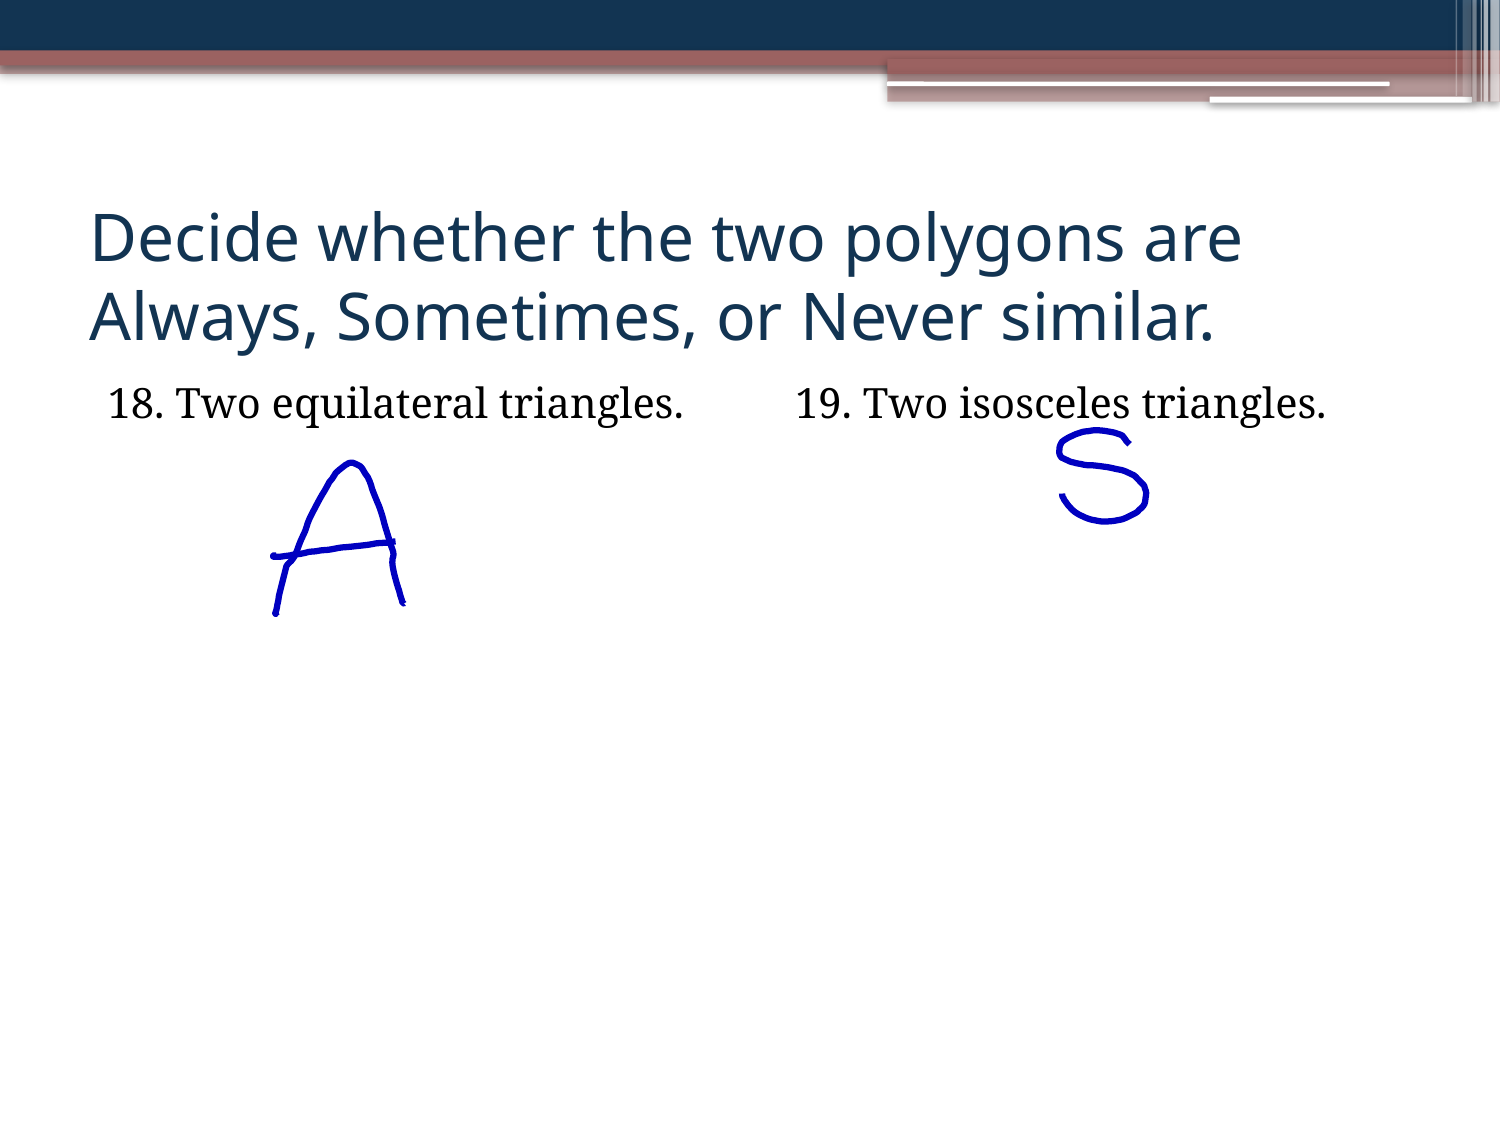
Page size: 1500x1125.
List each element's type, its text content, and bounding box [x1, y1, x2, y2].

title Decide whether the two polygons are Always, Sometimes, or Never similar. [75, 187, 1425, 363]
text_box [1058, 429, 1147, 523]
list 19. Two isosceles triangles. [762, 368, 1425, 1112]
text_box [272, 540, 396, 558]
text_box [274, 544, 405, 615]
list 18. Two equilateral triangles. [75, 368, 738, 1112]
text_box [295, 461, 391, 553]
